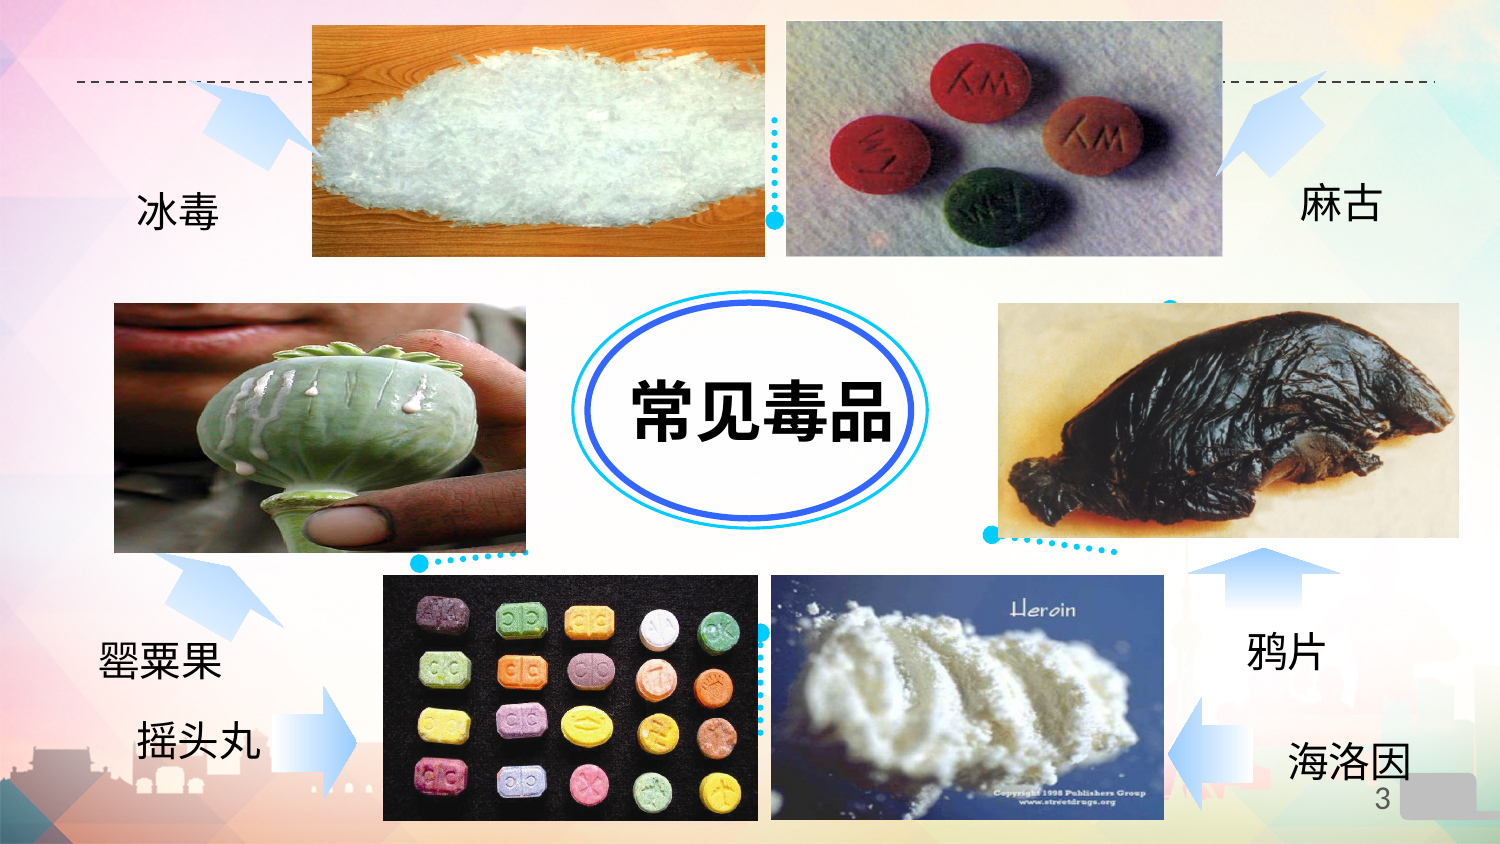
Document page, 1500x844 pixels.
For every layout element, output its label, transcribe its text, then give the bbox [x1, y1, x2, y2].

text_box 麻古 [1236, 169, 1448, 235]
text_box 罂粟果 [55, 627, 266, 693]
text_box 冰毒 [72, 178, 284, 243]
text_box [1168, 697, 1254, 812]
text_box [1227, 71, 1327, 169]
text_box [304, 685, 358, 800]
text_box 摇头丸 [93, 707, 304, 772]
text_box [413, 561, 426, 570]
text_box [165, 561, 284, 628]
text_box [985, 528, 993, 542]
text_box 海洛因 [1244, 728, 1456, 794]
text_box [572, 291, 929, 529]
picture [0, 0, 1500, 844]
text_box [189, 80, 307, 171]
text_box [770, 214, 780, 227]
text_box 鸦片 [1182, 618, 1393, 684]
text_box [1187, 548, 1340, 613]
